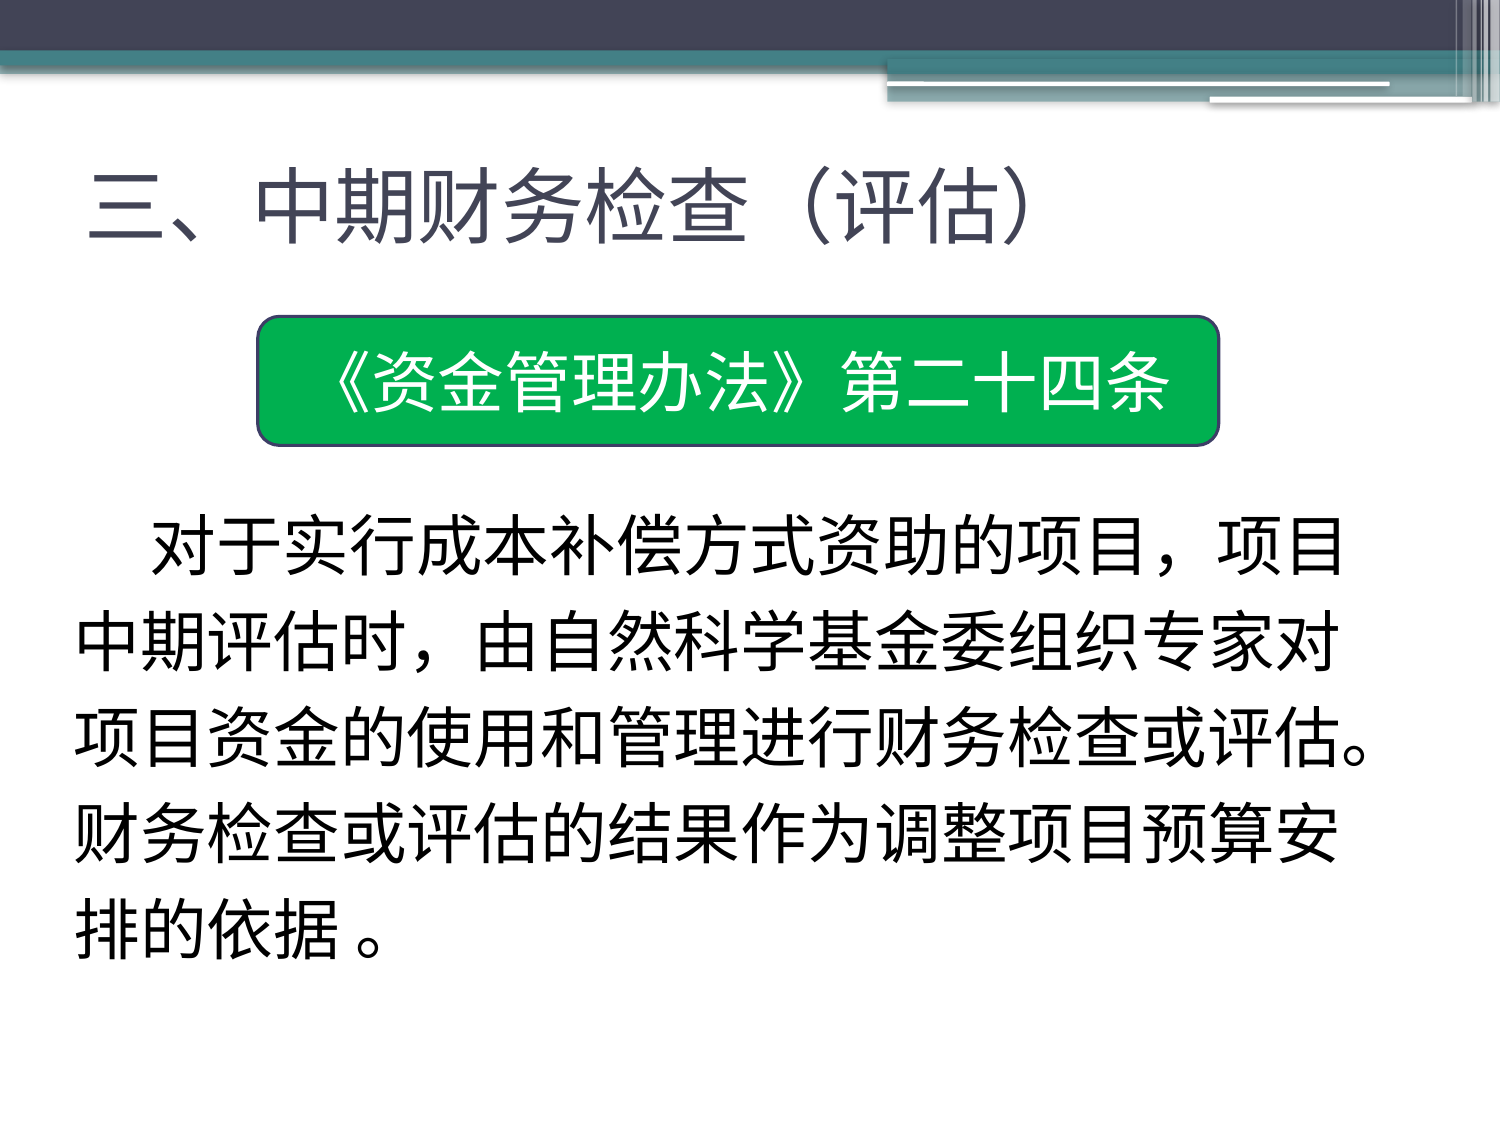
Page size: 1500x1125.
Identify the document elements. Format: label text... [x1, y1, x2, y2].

title 三、中期财务检查（评估） [70, 117, 1421, 293]
list 对于实行成本补偿方式资助的项目，项目中期评估时，由自然科学基金委组织专家对项目资金的使用和管理进行财务检查或评估。财务检查或评估的结果作为调整项目预算安排的依据 。 [58, 363, 1419, 1068]
text_box 《资金管理办法》第二十四条 [256, 314, 1221, 447]
